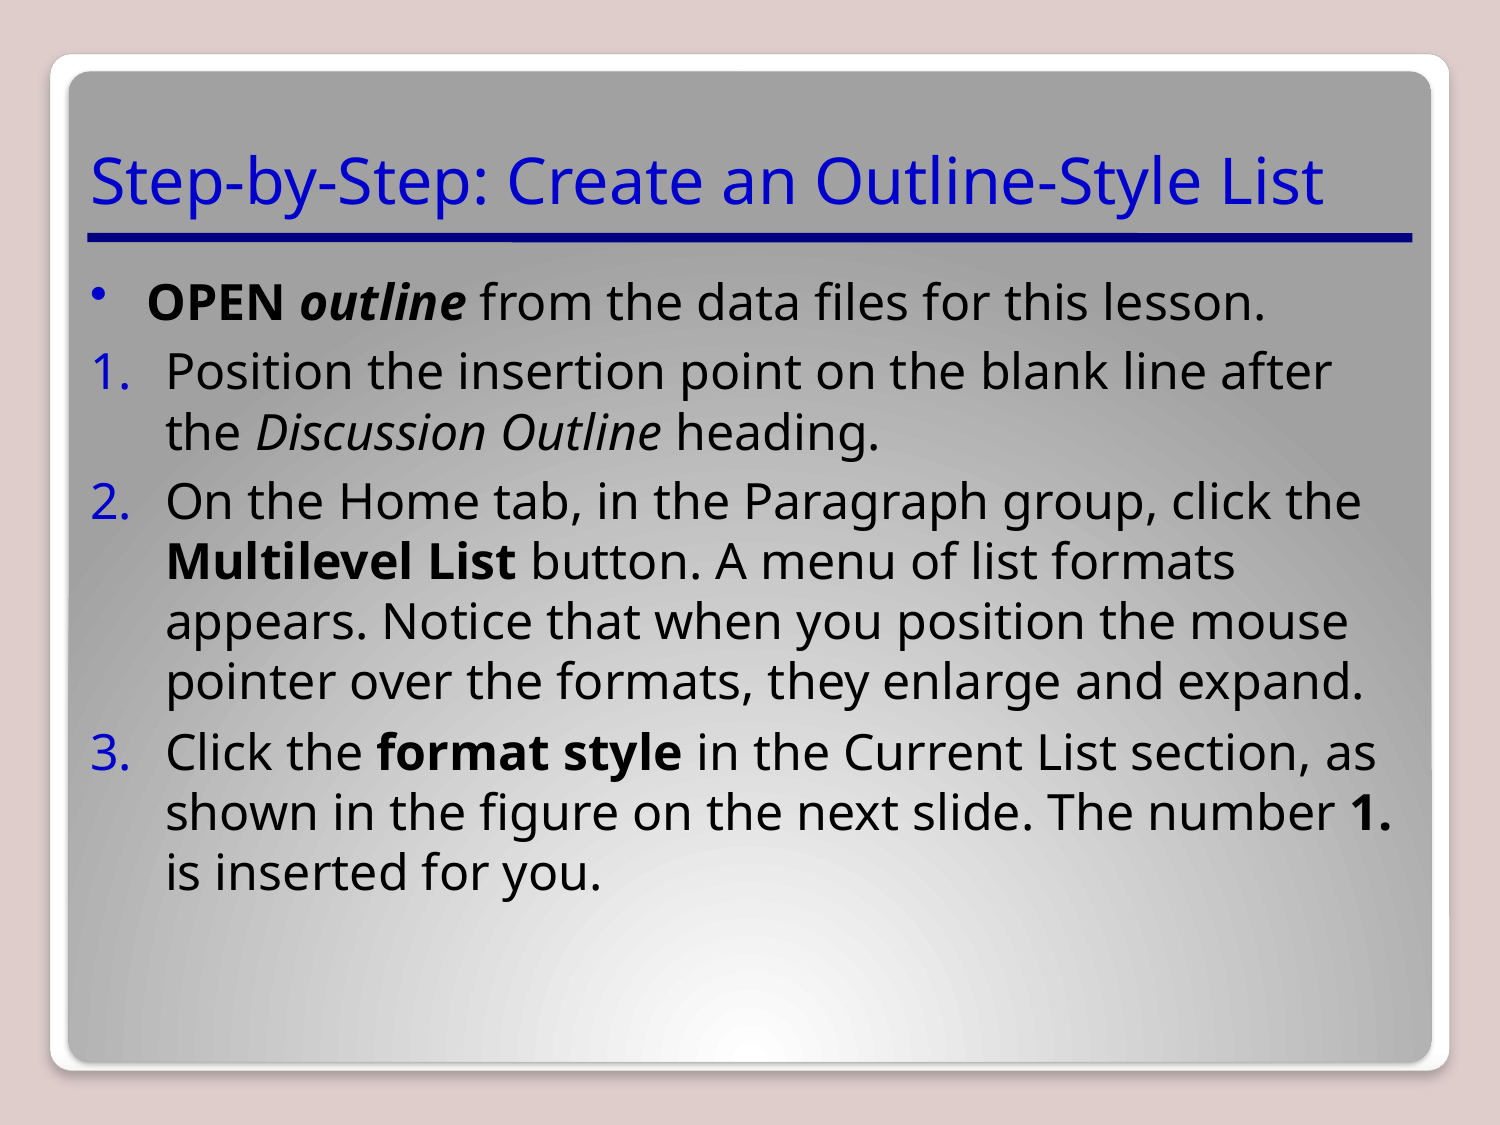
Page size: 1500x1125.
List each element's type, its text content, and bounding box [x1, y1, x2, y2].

title Step-by-Step: Create an Outline-Style List [74, 74, 1426, 226]
list OPEN outline from the data files for this lesson. Position the insertion point on the blank line after the Discussion Outline heading. On the Home tab, in the Paragraph group, click the Multilevel List button. A menu of list formats appears. Notice that when you position the mouse pointer over the formats, they enlarge and expand. Click the format style in the Current List section, as shown in the figure on the next slide. The number 1. is inserted for you. [75, 262, 1425, 1063]
